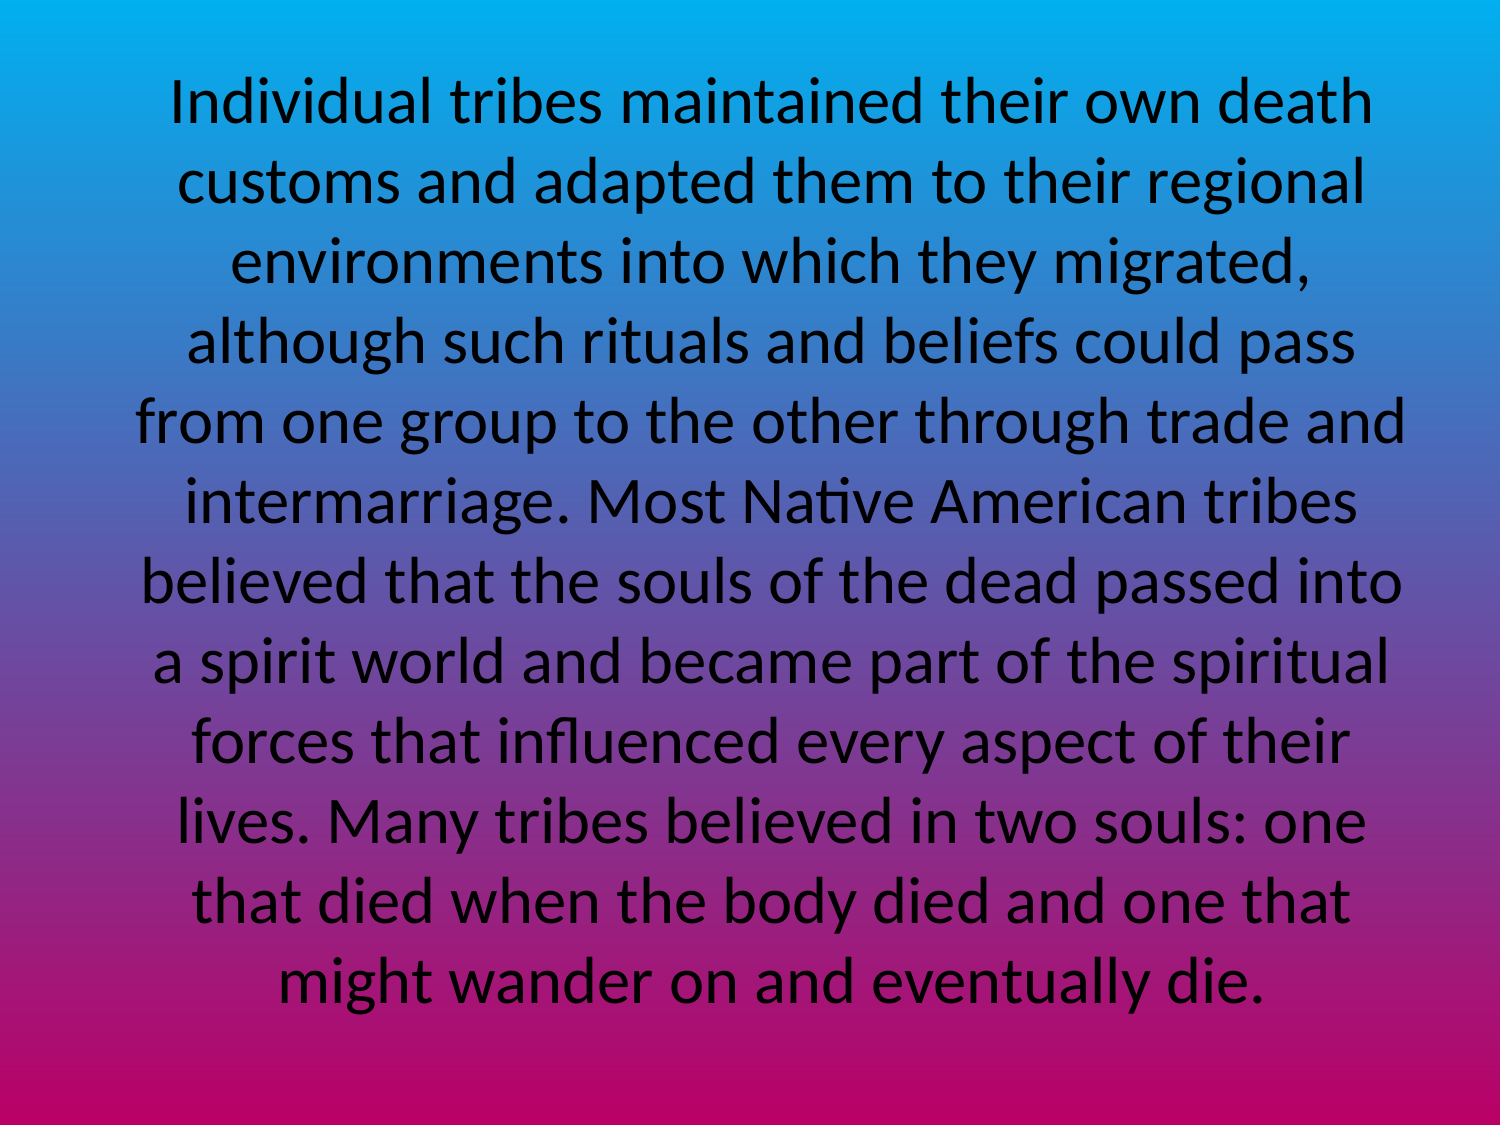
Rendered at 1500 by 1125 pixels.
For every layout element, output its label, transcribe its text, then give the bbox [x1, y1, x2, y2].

text_box Individual tribes maintained their own death customs and adapted them to their regional environments into which they migrated, although such rituals and beliefs could pass from one group to the other through trade and intermarriage. Most Native American tribes believed that the souls of the dead passed into a spirit world and became part of the spiritual forces that influenced every aspect of their lives. Many tribes believed in two souls: one that died when the body died and one that might wander on and eventually die. [103, 49, 1441, 1125]
